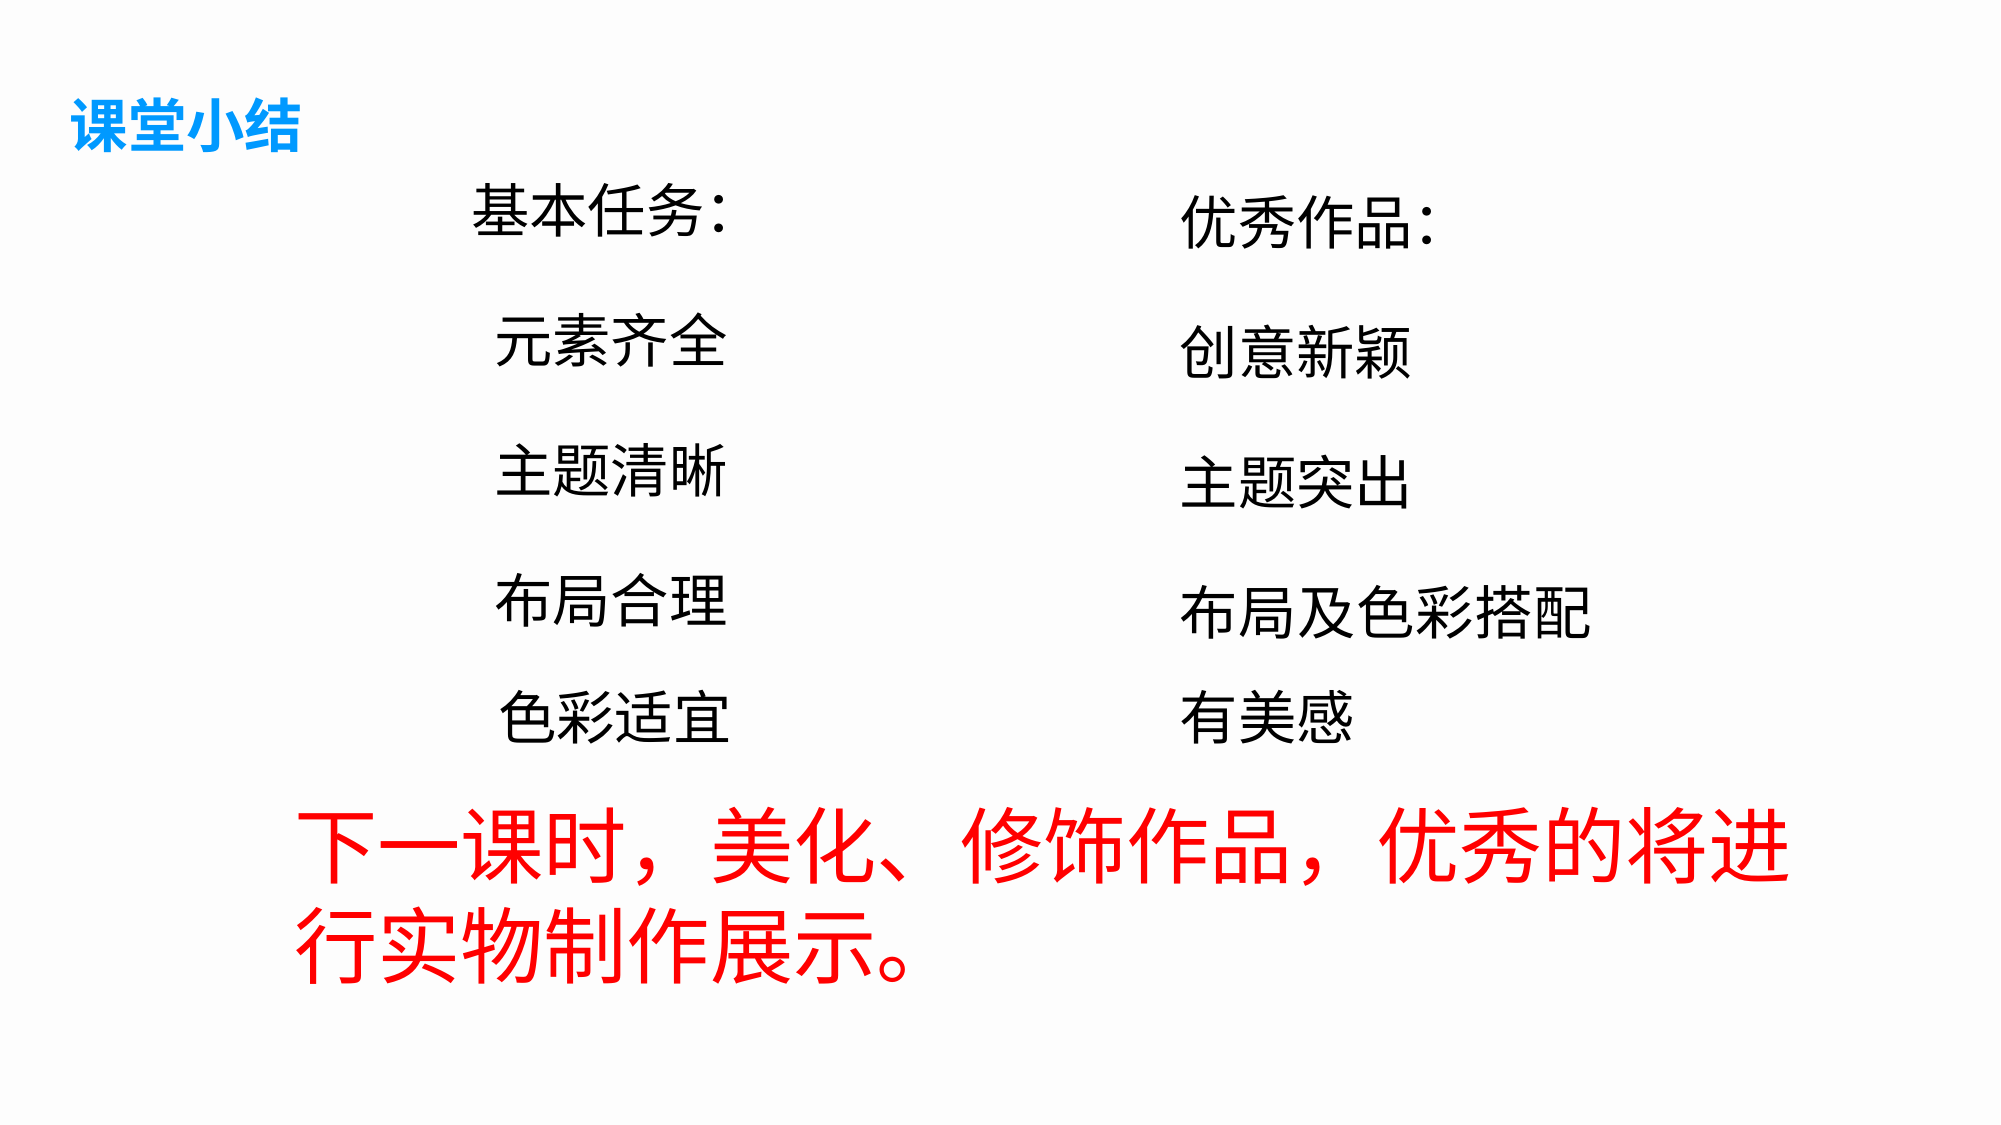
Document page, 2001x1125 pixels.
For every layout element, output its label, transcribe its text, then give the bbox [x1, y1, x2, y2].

text_box 优秀作品： 创意新颖 主题突出 布局及色彩搭配有美感 [1165, 144, 1608, 759]
text_box 基本任务： 元素齐全 主题清晰 布局合理 色彩适宜 [456, 131, 835, 759]
text_box 下一课时，美化、修饰作品，优秀的将进行实物制作展示。 [279, 786, 1839, 1002]
title 课堂小结 [55, 30, 363, 219]
